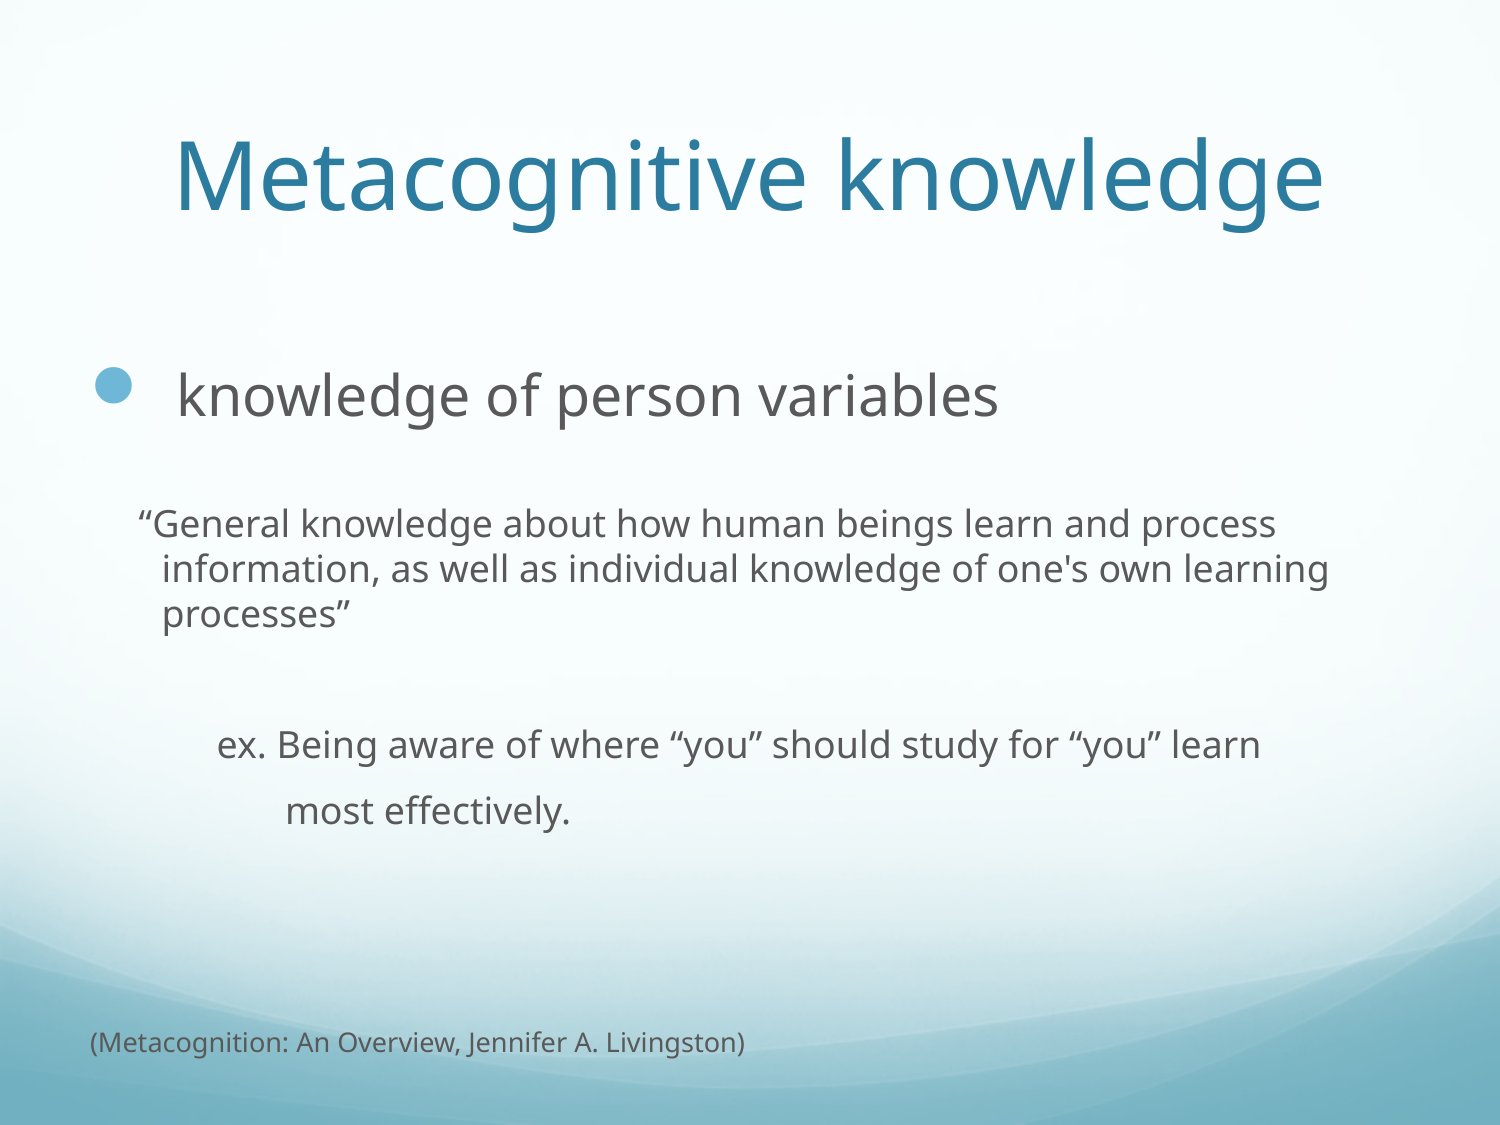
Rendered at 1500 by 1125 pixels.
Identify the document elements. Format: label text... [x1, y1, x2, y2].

list knowledge of person variables “General knowledge about how human beings learn and process information, as well as individual knowledge of one's own learning processes” ex. Being aware of where “you” should study for “you” learn most effectively. (Metacognition: An Overview, Jennifer A. Livingston) [75, 262, 1425, 1075]
title Metacognitive knowledge [90, 17, 1410, 237]
